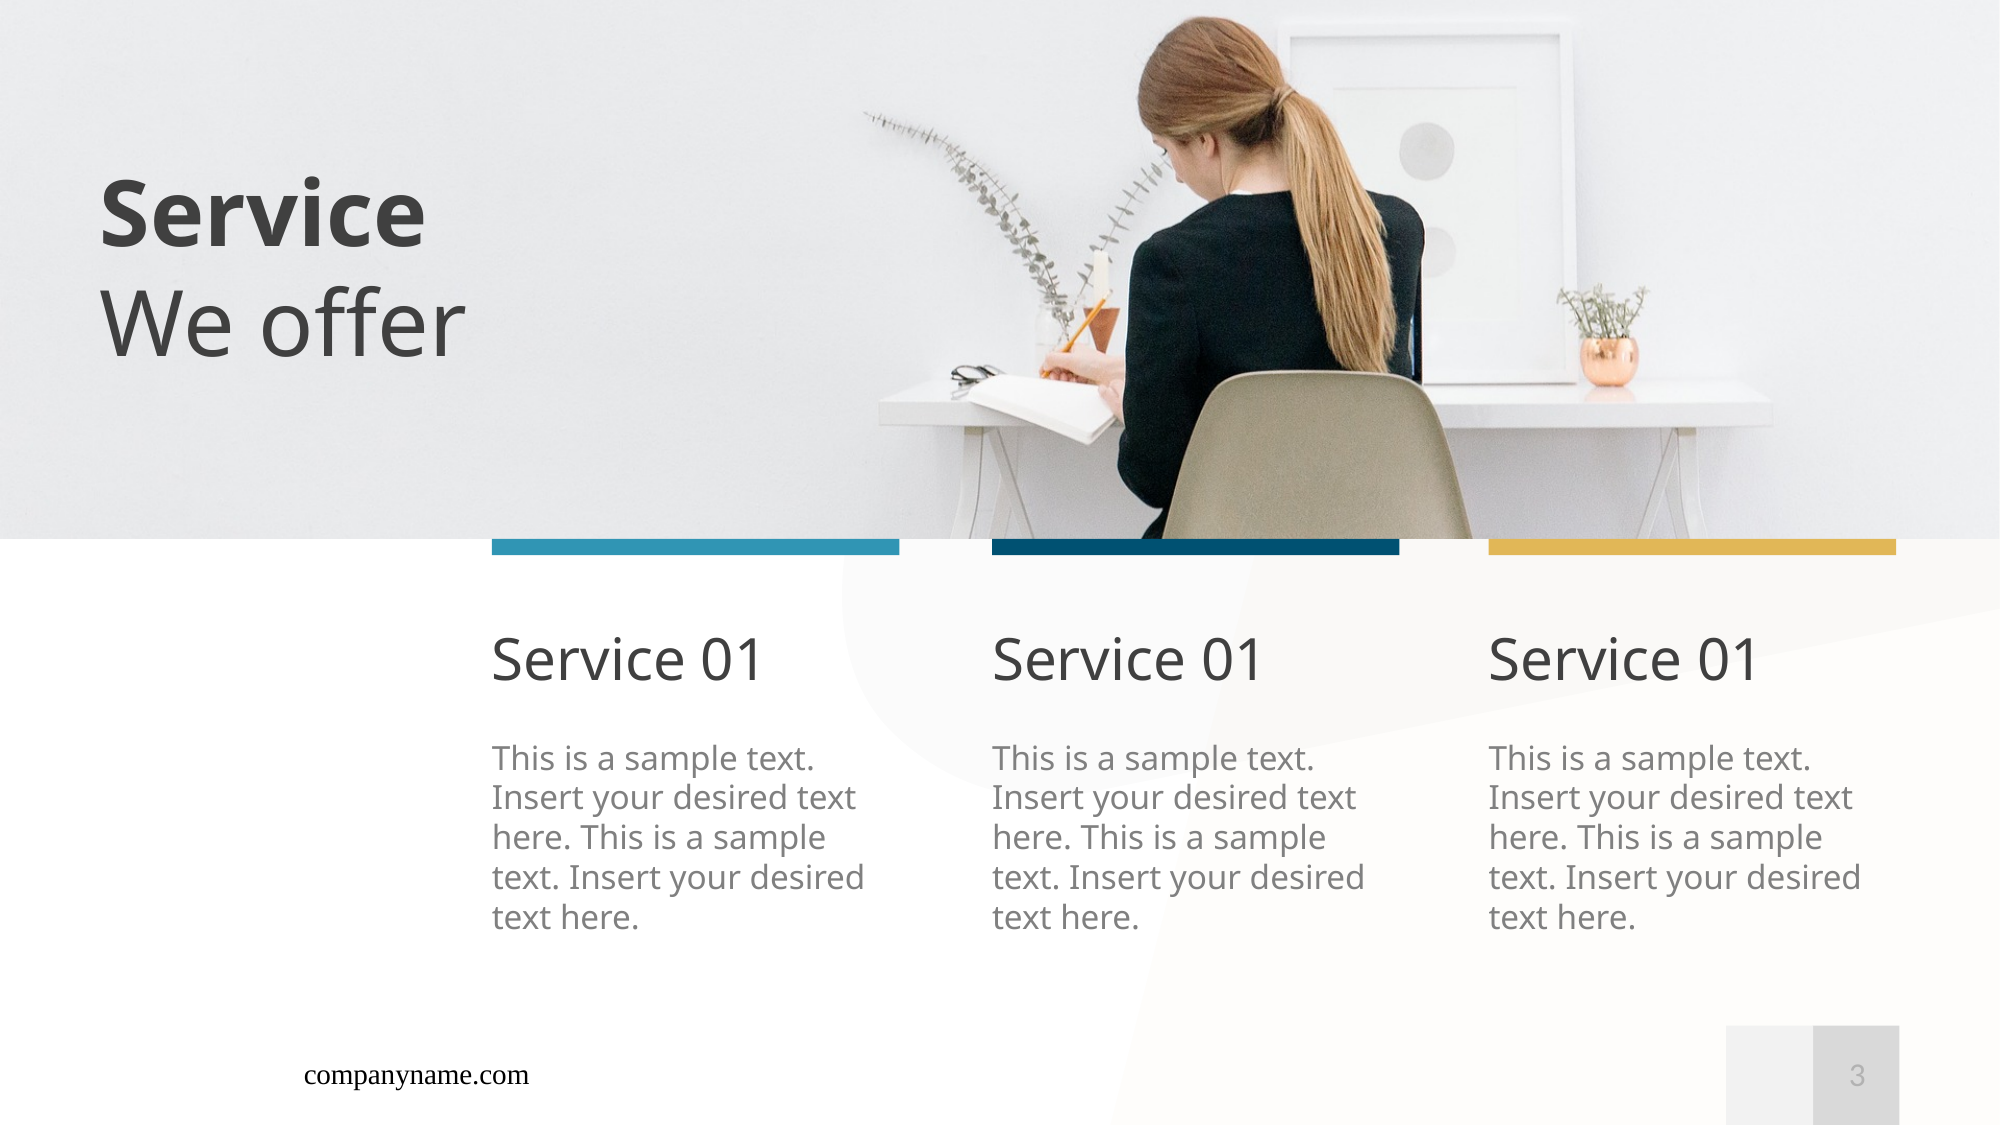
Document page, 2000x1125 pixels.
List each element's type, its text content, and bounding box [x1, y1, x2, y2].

text_box [1487, 550, 1898, 557]
text_box Service 01 [1488, 614, 1897, 699]
text_box This is a sample text. Insert your desired text here. This is a sample text. Insert your desired text here. [992, 729, 1400, 944]
text_box Service 01 [992, 614, 1400, 699]
footer companyname.com [99, 1042, 734, 1103]
slide_number 3 [1814, 1042, 1900, 1103]
text_box [990, 550, 1402, 557]
text_box This is a sample text. Insert your desired text here. This is a sample text. Insert your desired text here. [1488, 729, 1897, 944]
text_box This is a sample text. Insert your desired text here. This is a sample text. Insert your desired text here. [491, 729, 900, 944]
picture [0, 0, 2000, 540]
text_box Service 01 [491, 614, 900, 699]
text_box [490, 550, 901, 557]
